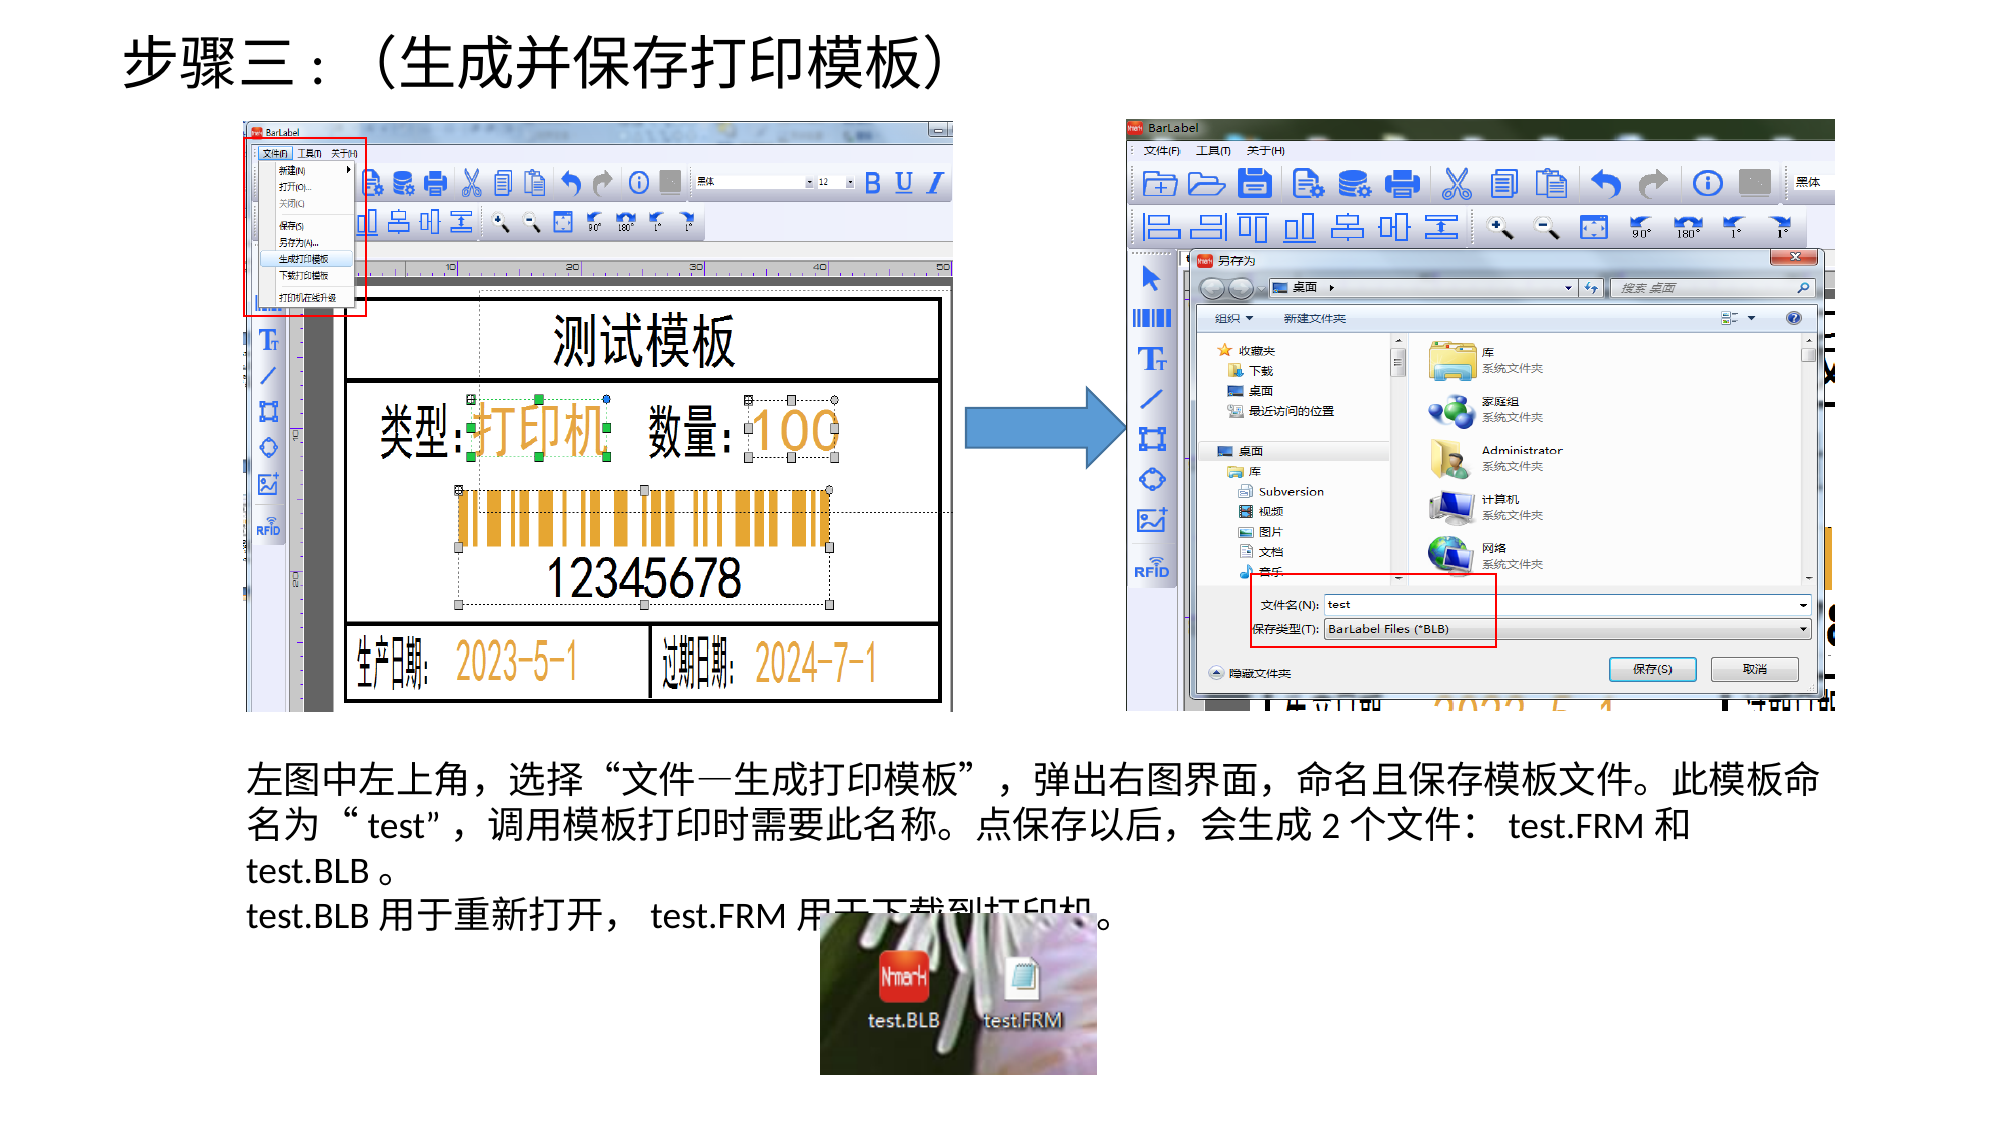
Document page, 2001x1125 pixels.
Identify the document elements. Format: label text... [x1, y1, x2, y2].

text_box [964, 385, 1126, 470]
text_box 左图中左上角，选择“文件—生成打印模板”，弹出右图界面，命名且保存模板文件。此模板命名为“test”，调用模板打印时需要此名称。点保存以后，会生成2个文件：test.FRM和test.BLB。 test.BLB用于重新打开，test.FRM用于下载到打印机。 [231, 748, 1847, 944]
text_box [243, 121, 953, 712]
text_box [1126, 119, 1835, 711]
text_box 步骤三:（生成并保存打印模板） [106, 18, 996, 104]
picture [820, 913, 1097, 1075]
